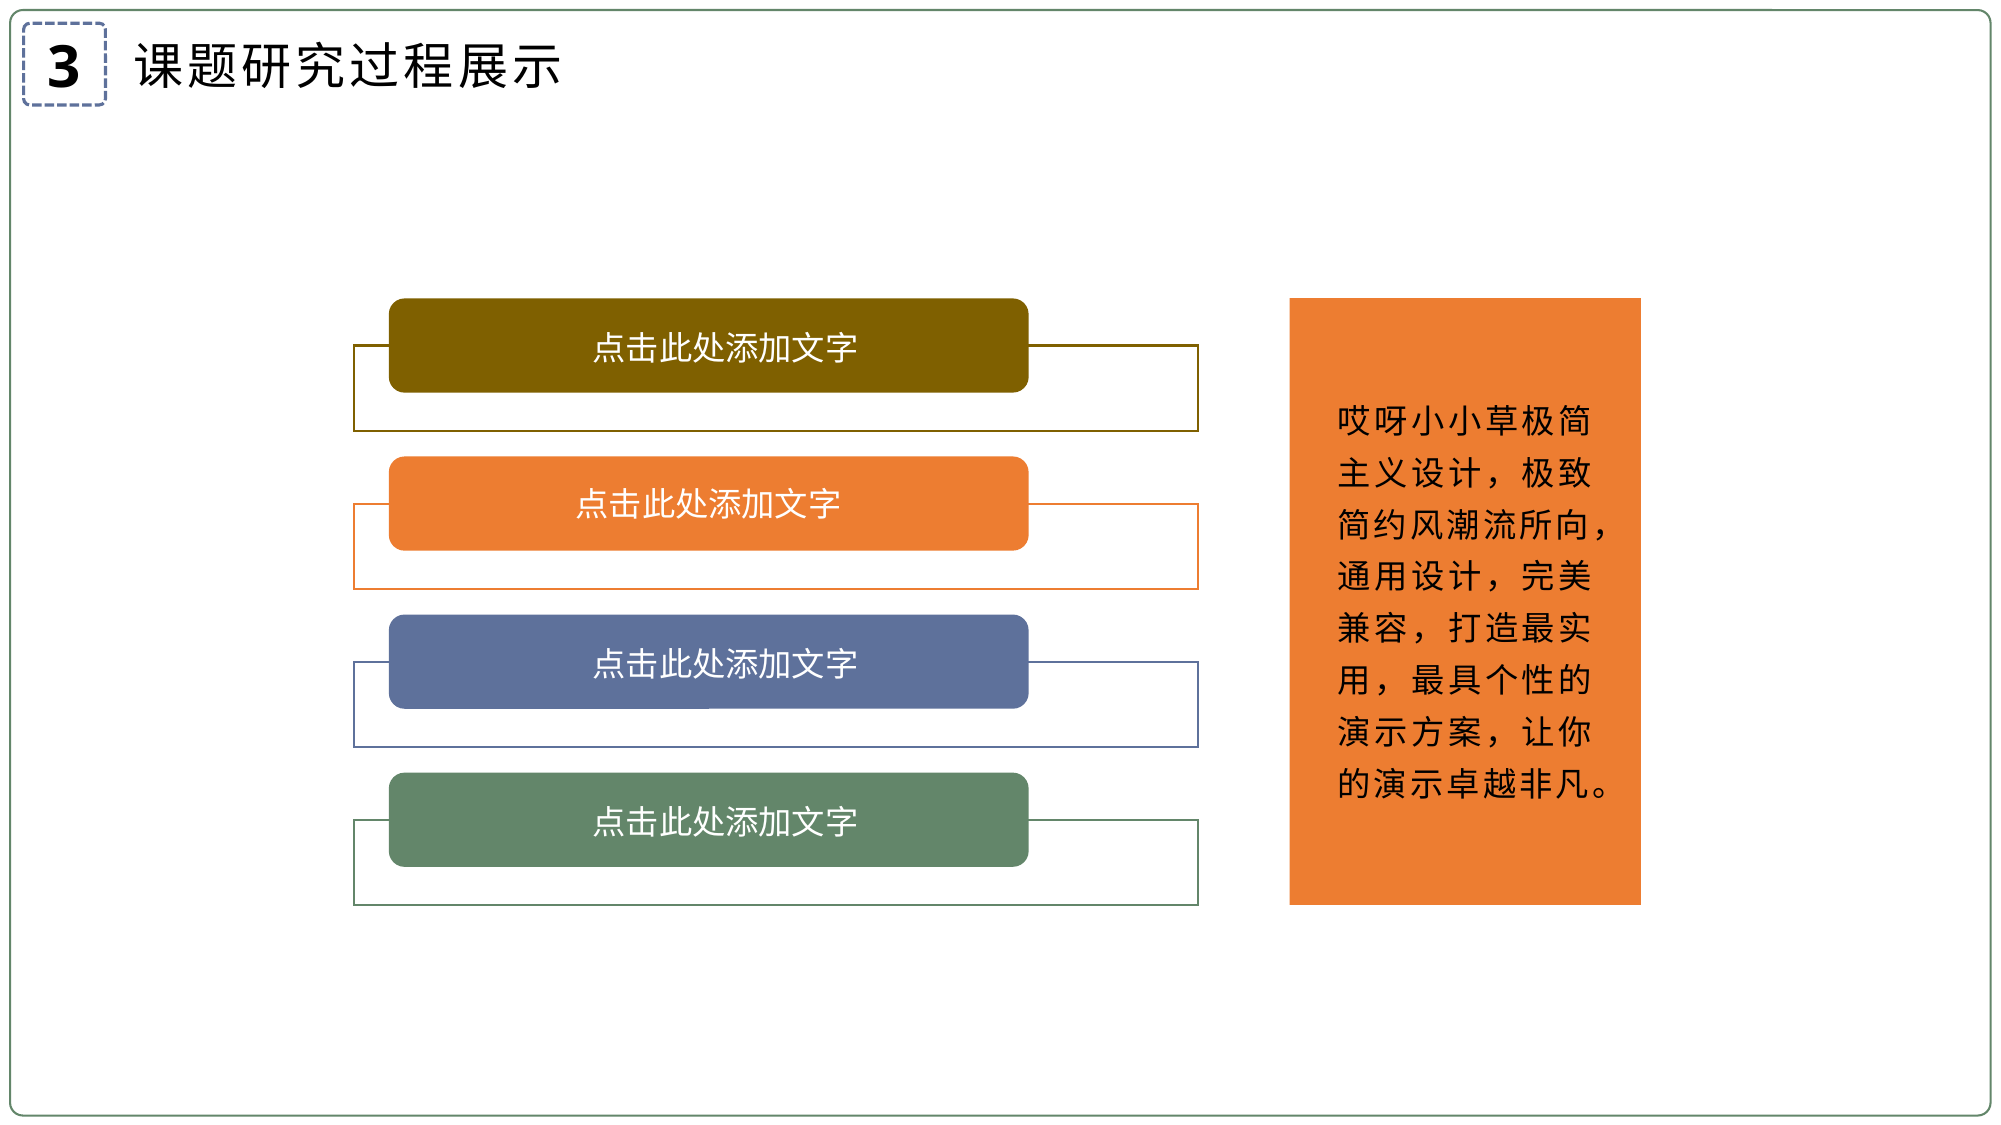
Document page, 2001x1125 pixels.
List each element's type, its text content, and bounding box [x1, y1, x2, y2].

text_box 哎呀小小草极简主义设计，极致简约风潮流所向，通用设计，完美兼容，打造最实用，最具个性的演示方案，让你的演示卓越非凡。 [1322, 380, 1608, 811]
text_box [353, 344, 1199, 432]
text_box 点击此处添加文字 [387, 771, 1030, 868]
text_box [353, 819, 1199, 906]
text_box [9, 8, 1992, 1117]
text_box [353, 503, 1199, 590]
text_box 3 [22, 22, 107, 107]
text_box [353, 661, 1199, 748]
text_box 点击此处添加文字 [387, 455, 1030, 552]
text_box 课题研究过程展示 [106, 22, 590, 107]
text_box [1289, 298, 1641, 905]
text_box 点击此处添加文字 [387, 297, 1030, 394]
text_box 点击此处添加文字 [387, 613, 1030, 710]
